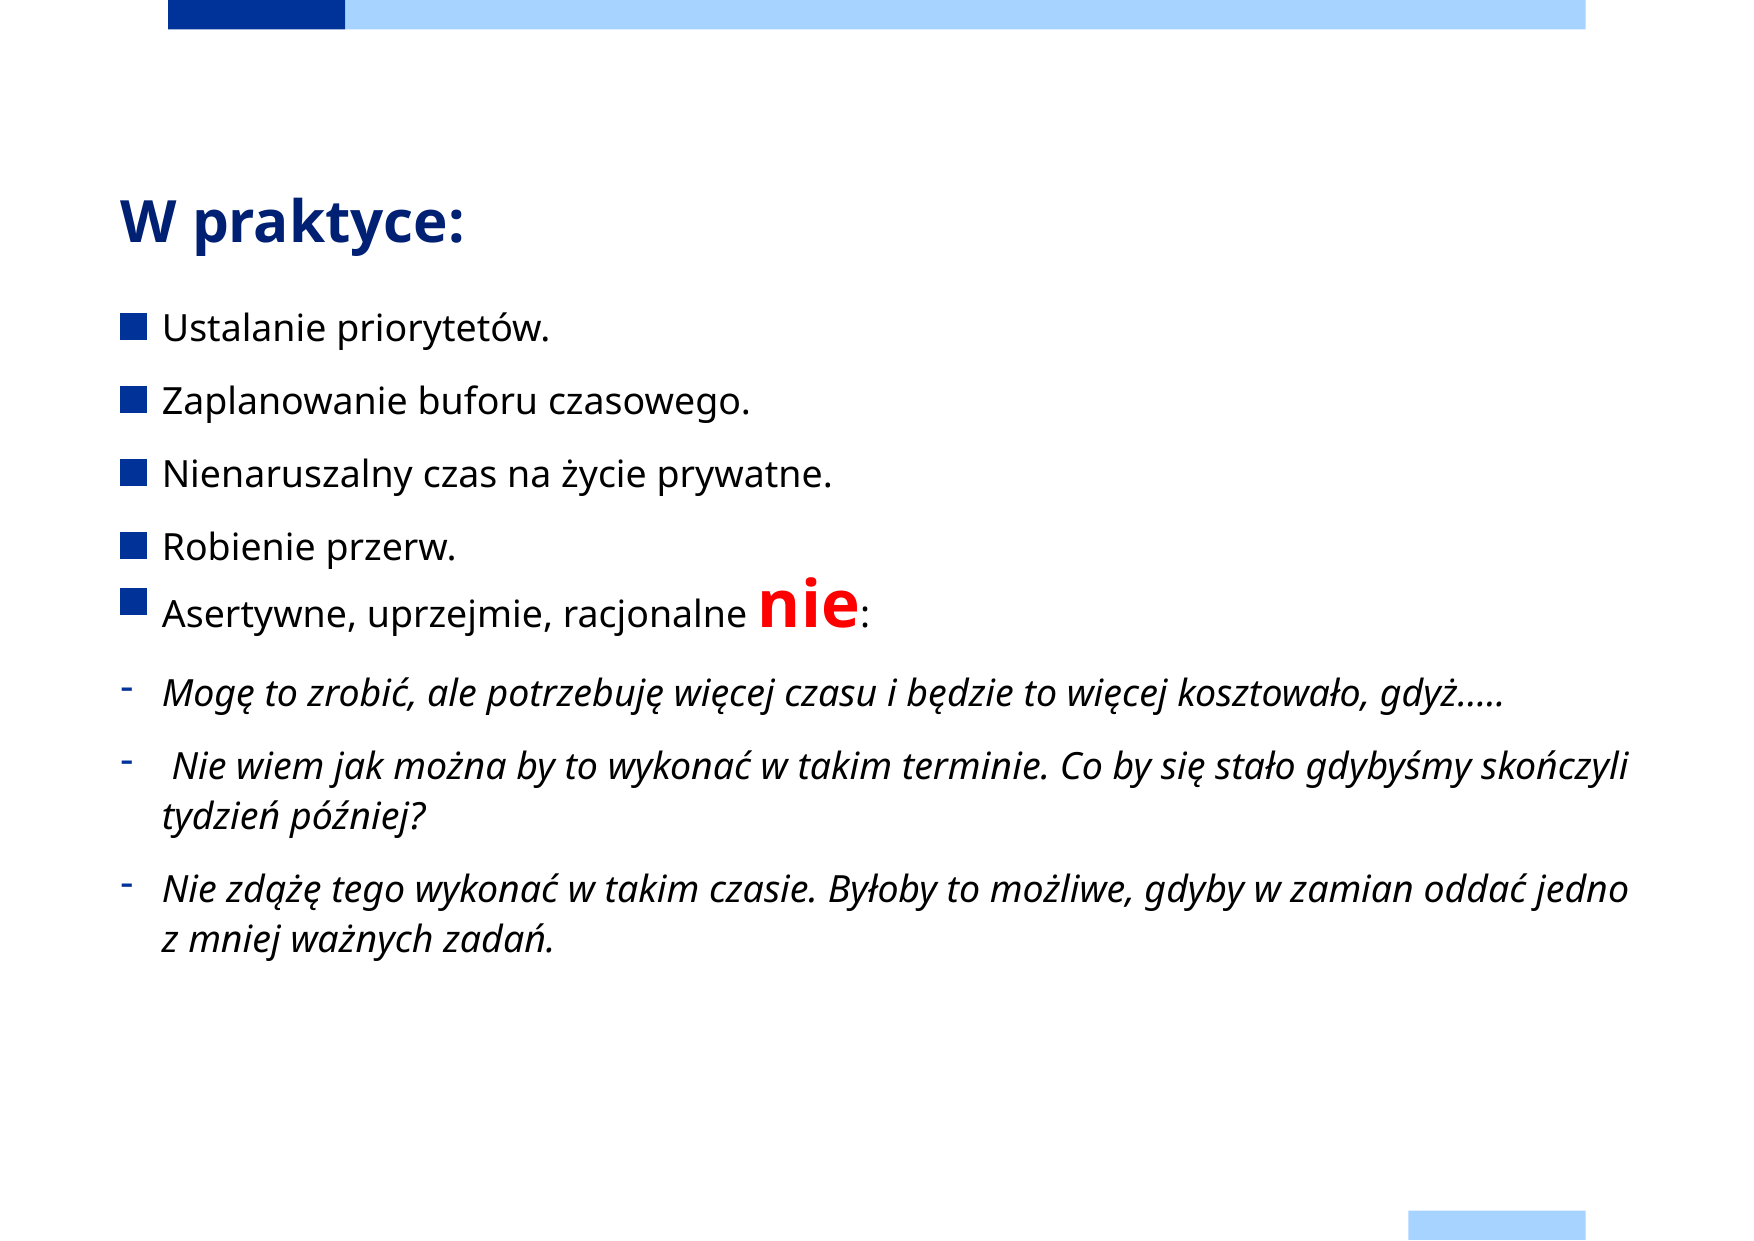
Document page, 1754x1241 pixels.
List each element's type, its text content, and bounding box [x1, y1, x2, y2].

picture [120, 532, 147, 559]
title W praktyce: [120, 179, 1634, 299]
picture [120, 459, 147, 486]
picture [120, 588, 147, 615]
picture [120, 313, 147, 340]
picture [120, 386, 147, 413]
list Ustalanie priorytetów. Zaplanowanie buforu czasowego. Nienaruszalny czas na życie prywatne. Robienie przerw. Asertywne, uprzejmie, racjonalne nie: Mogę to zrobić, ale potrzebuję więcej czasu i będzie to więcej kosztowało, gdyż….. Nie wiem jak można by to wykonać w takim terminie. Co by się stało gdybyśmy skończyli tydzień później? Nie zdążę tego wykonać w takim czasie. Byłoby to możliwe, gdyby w zamian oddać jedno z mniej ważnych zadań. [120, 299, 1634, 1079]
